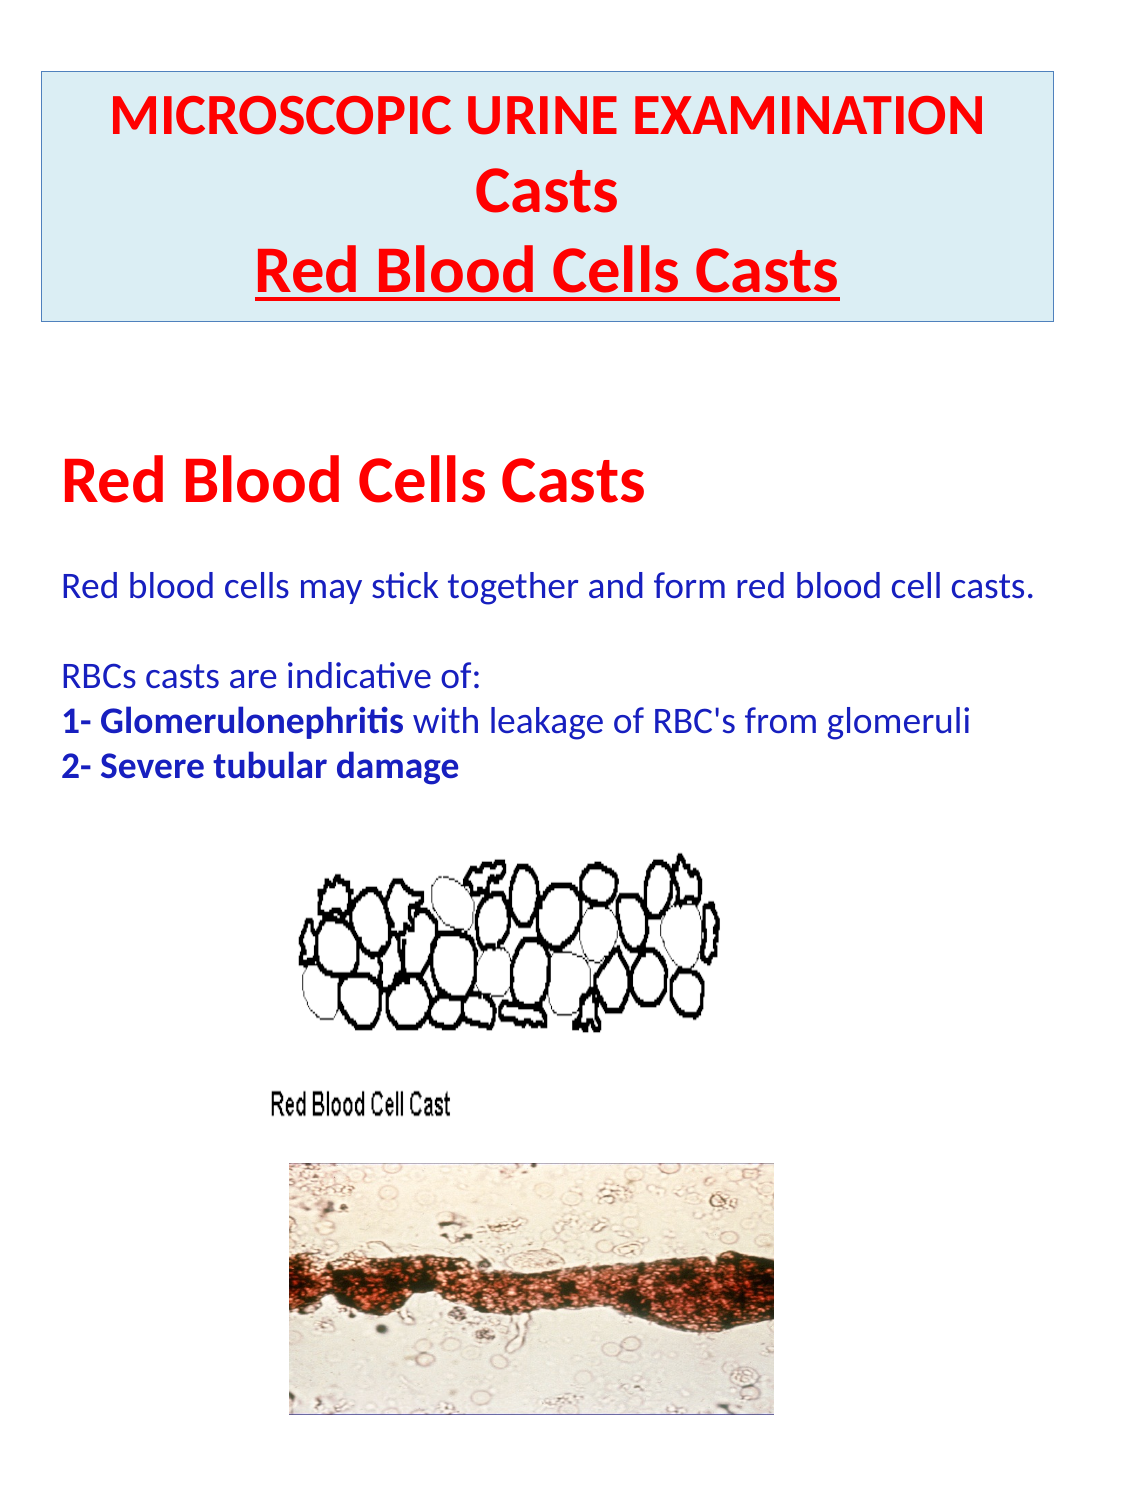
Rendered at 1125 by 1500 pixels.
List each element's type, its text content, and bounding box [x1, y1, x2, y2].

picture [266, 766, 774, 1128]
text_box MICROSCOPIC URINE EXAMINATION Casts Red Blood Cells Casts [41, 71, 1054, 322]
text_box Red Blood Cells Casts Red blood cells may stick together and form red blood cell casts. RBCs casts are indicative of: 1- Glomerulonephritis with leakage of RBC's from glomeruli 2- Severe tubular damage [46, 428, 1086, 794]
picture [288, 1163, 774, 1415]
